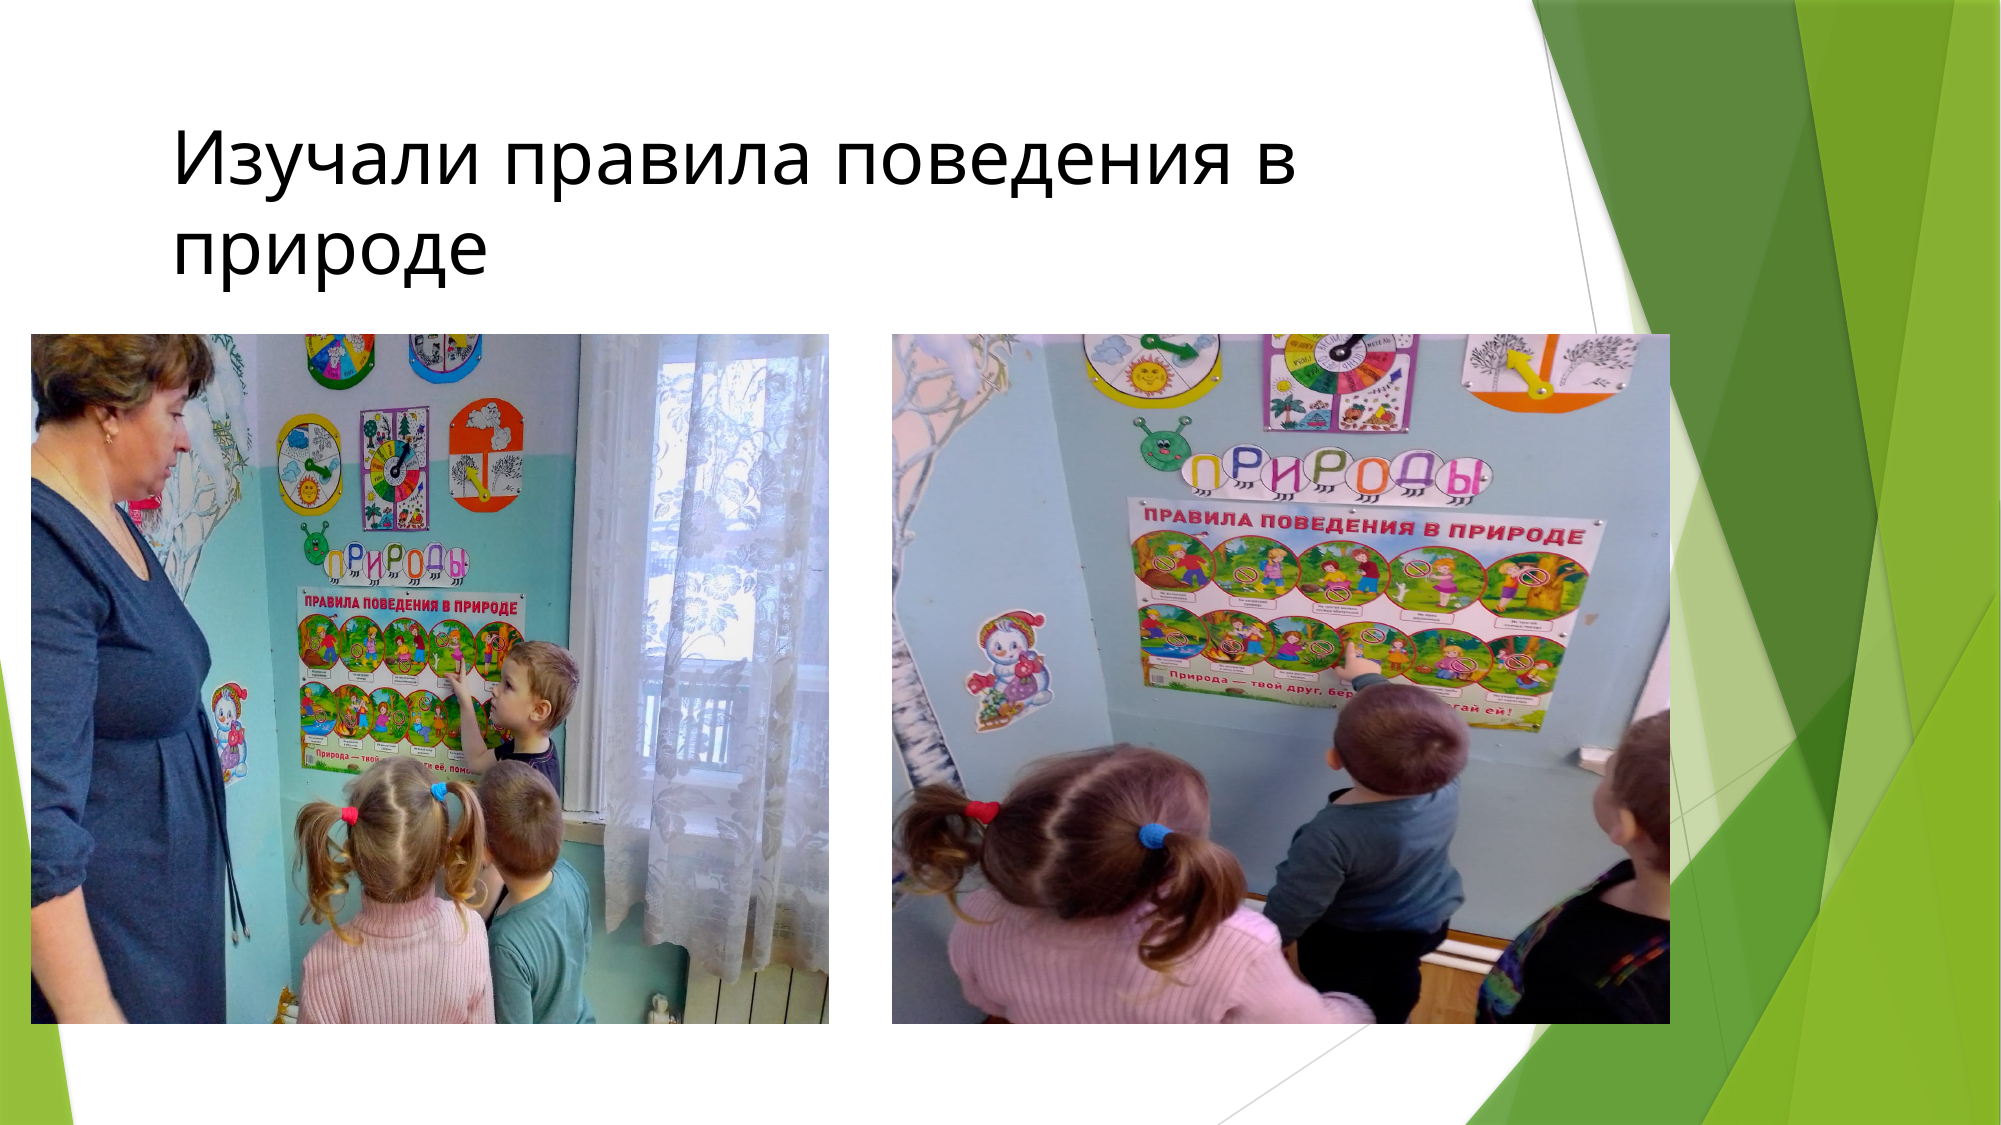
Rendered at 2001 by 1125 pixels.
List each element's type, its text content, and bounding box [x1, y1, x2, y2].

title Изучали правила поведения в природе [155, 101, 1567, 268]
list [31, 333, 830, 1024]
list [892, 333, 1671, 1024]
